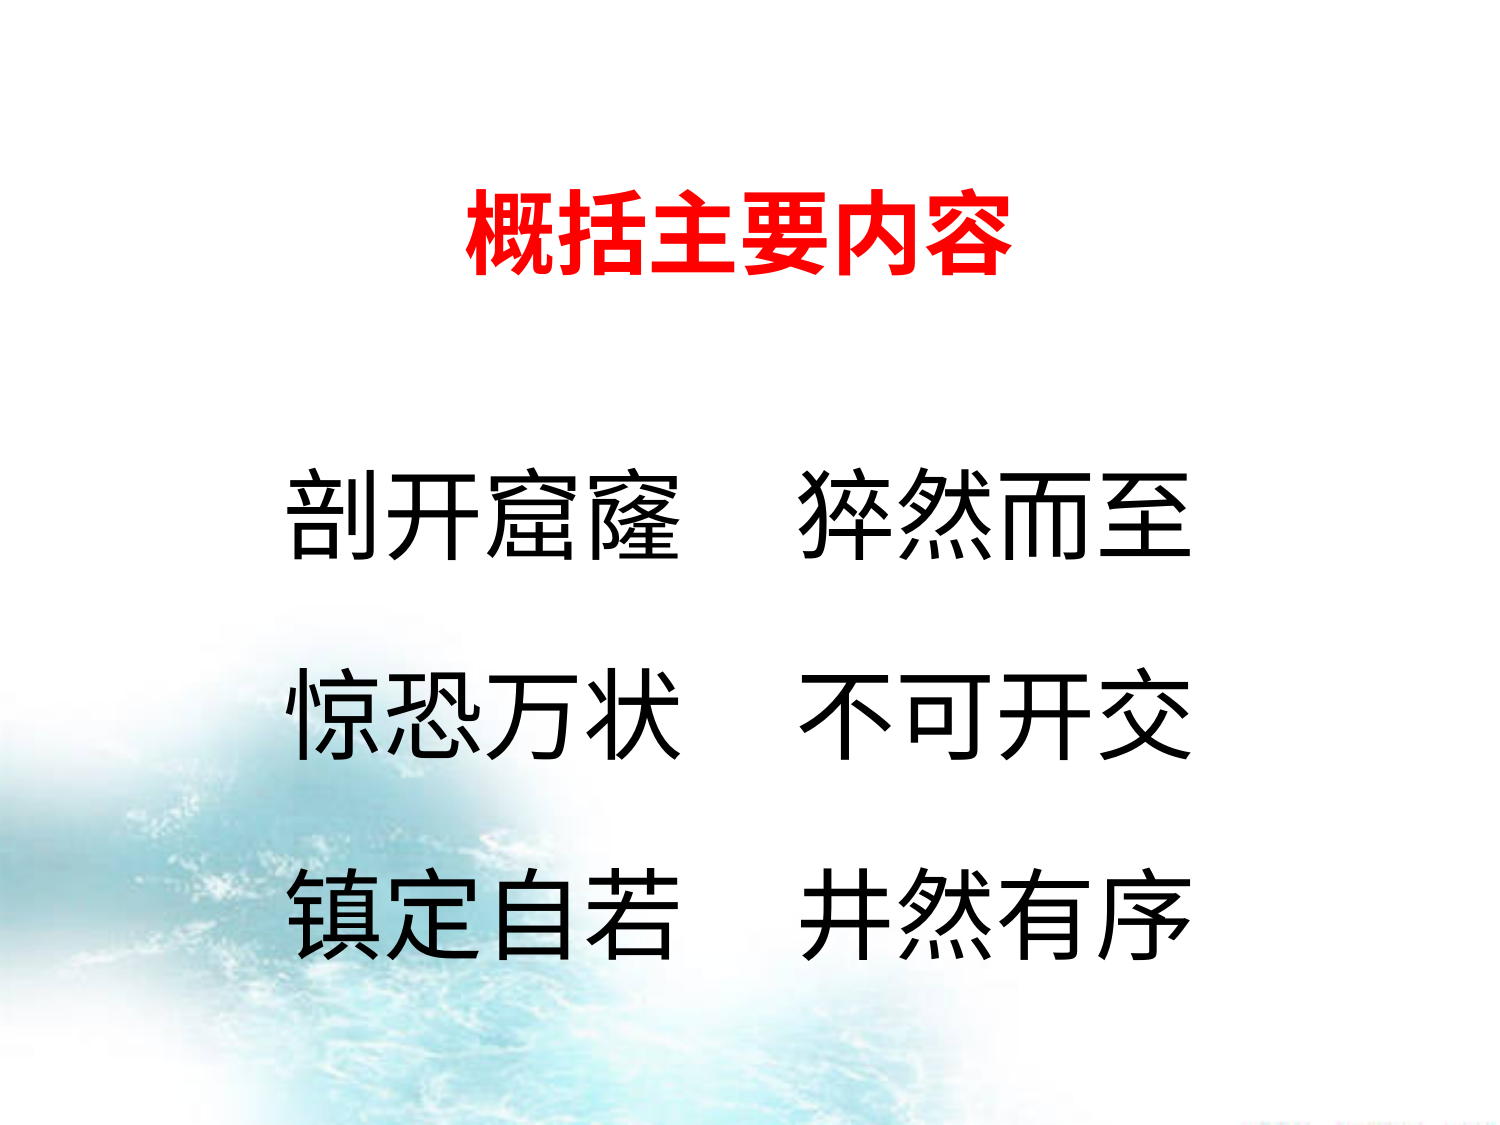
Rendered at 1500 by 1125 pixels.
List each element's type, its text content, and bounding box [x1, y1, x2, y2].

list 剖开窟窿 猝然而至 惊恐万状 不可开交 镇定自若 井然有序 [64, 385, 1416, 880]
text_box 概括主要内容 [364, 113, 1115, 294]
picture [0, 0, 1500, 1125]
